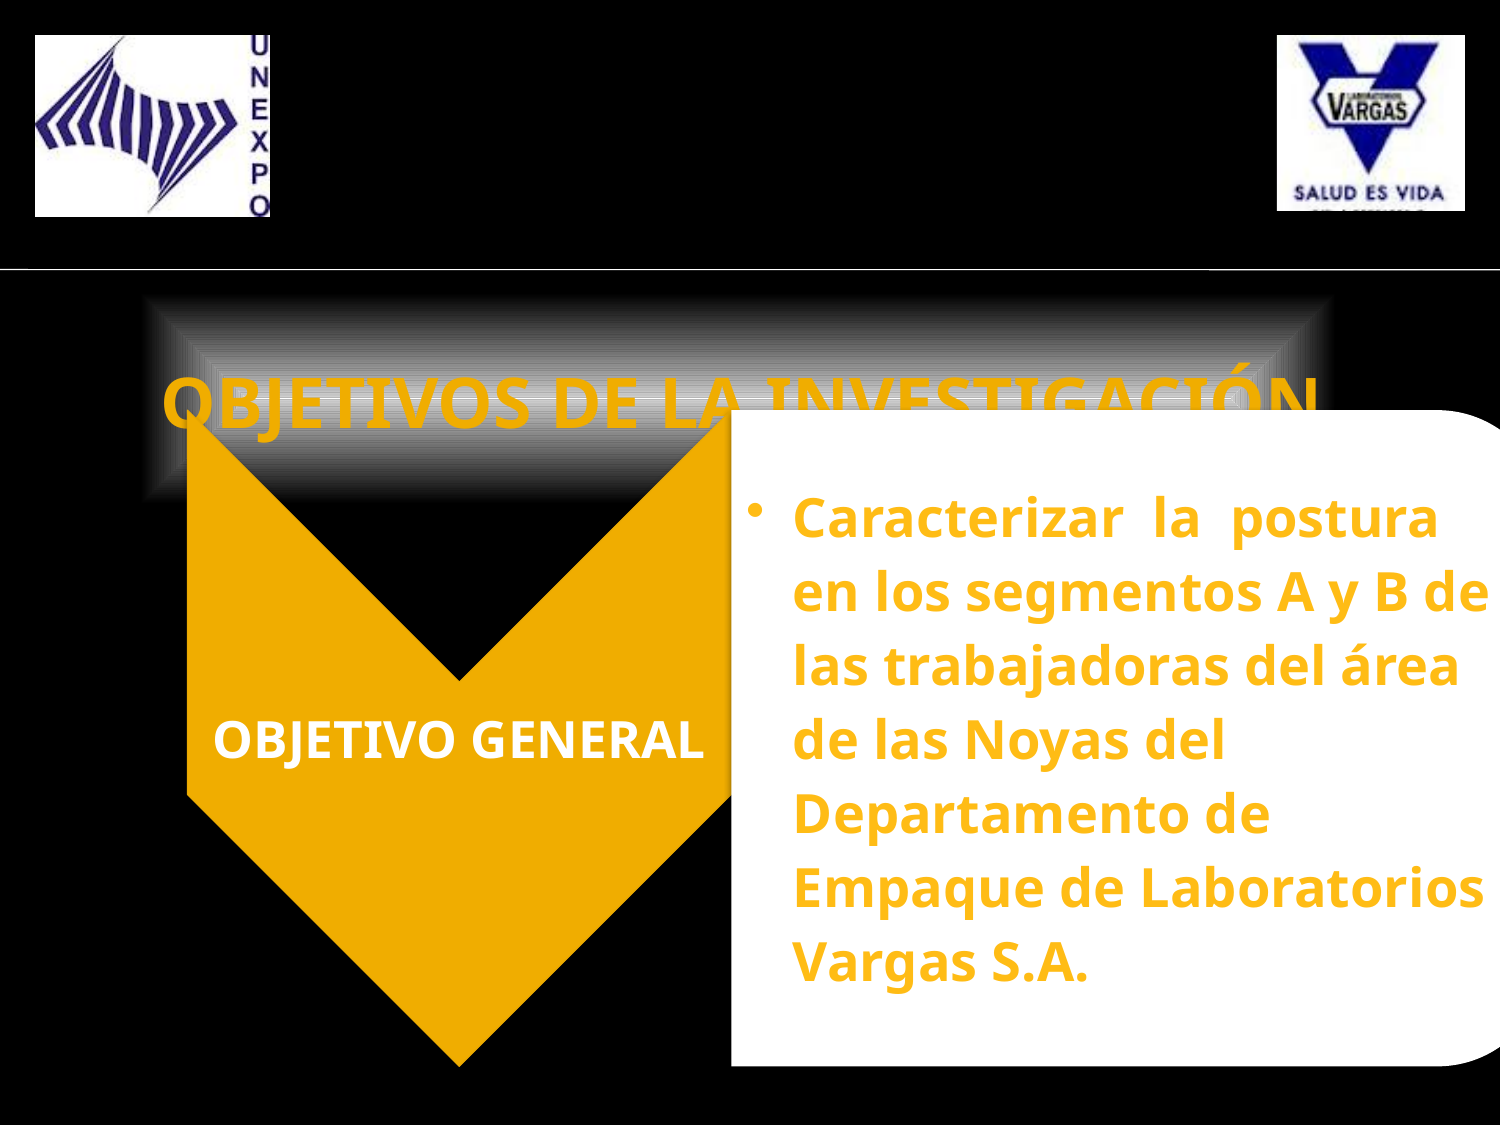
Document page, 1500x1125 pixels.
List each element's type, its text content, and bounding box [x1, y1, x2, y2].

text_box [187, 410, 1500, 1067]
picture [35, 35, 270, 217]
title OBJETIVOS DE LA INVESTIGACIÓN [140, 292, 1336, 504]
picture [1276, 35, 1465, 211]
